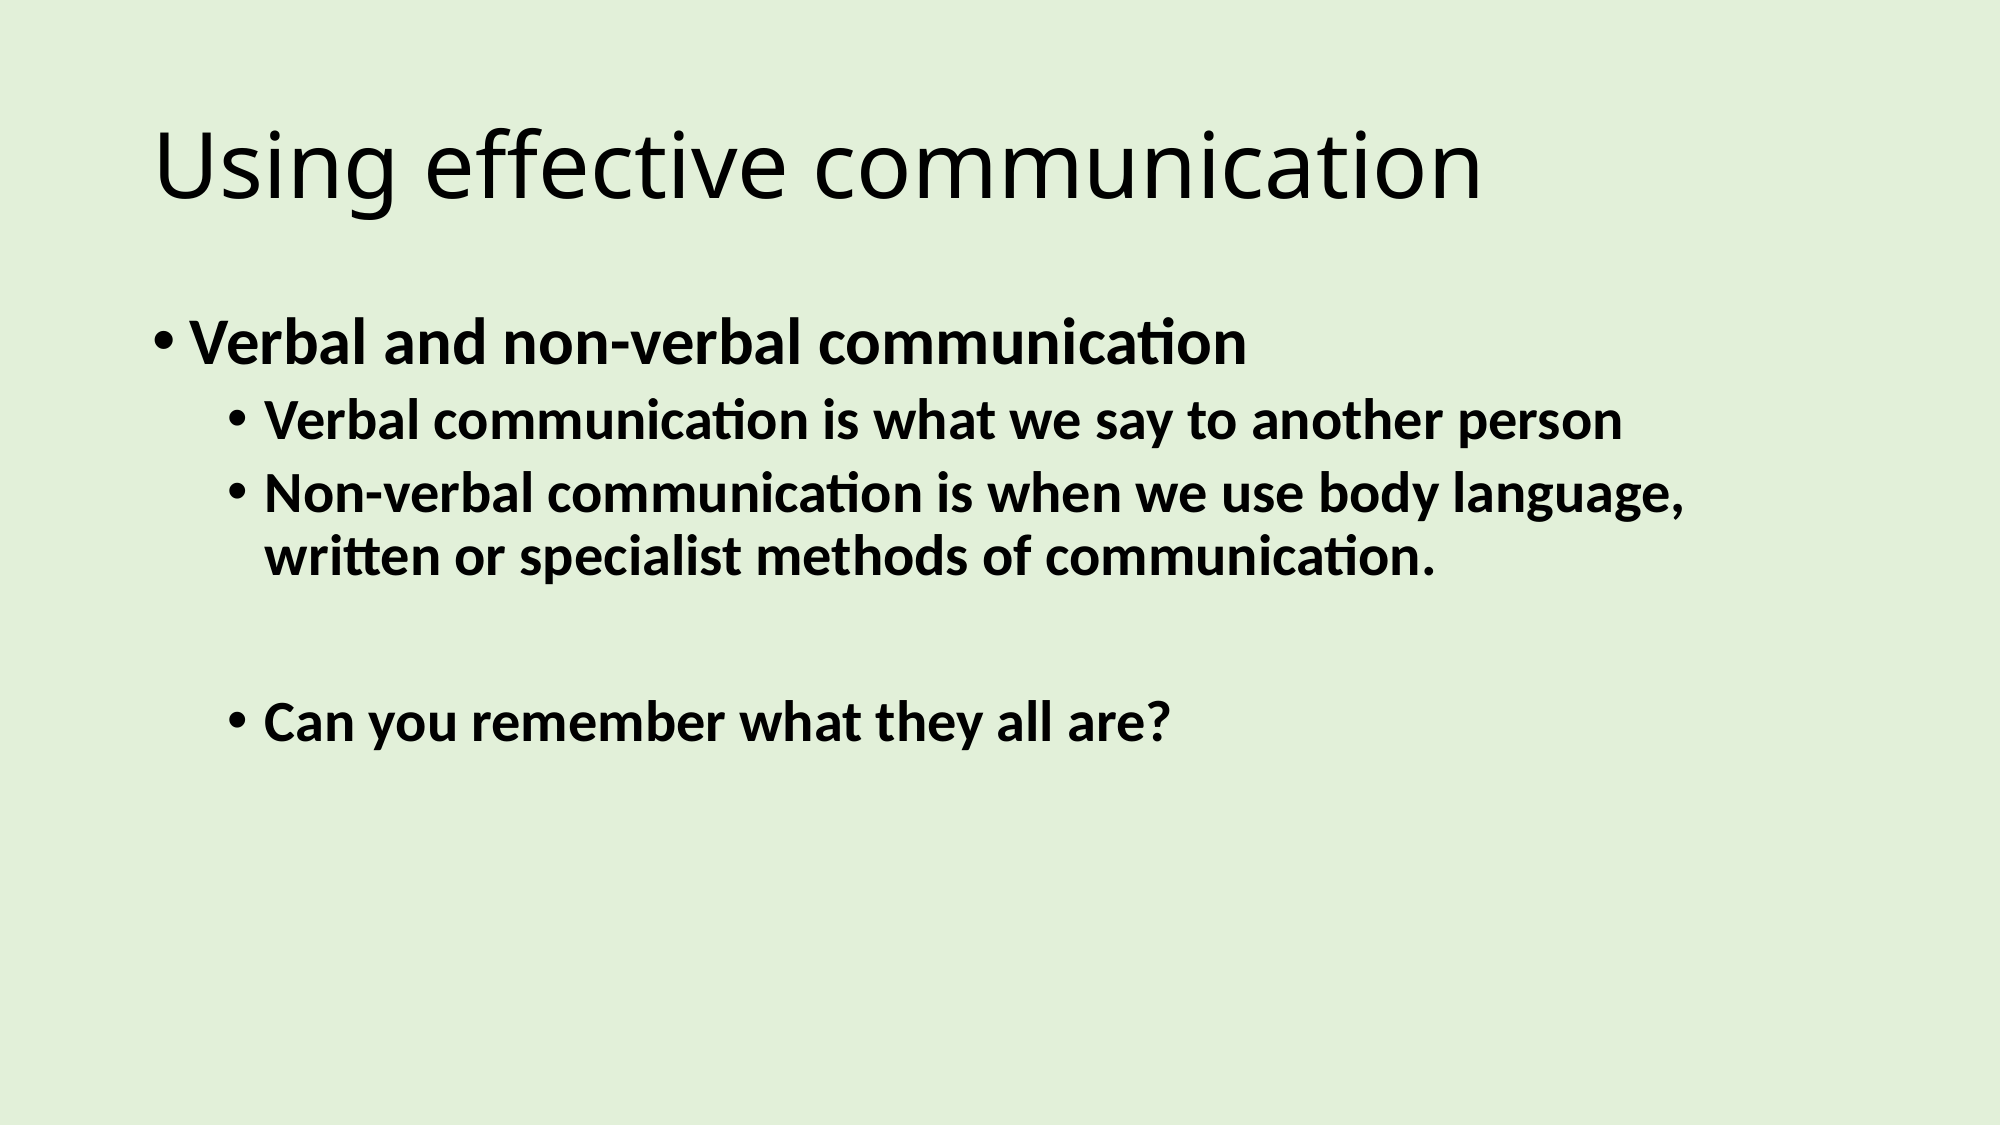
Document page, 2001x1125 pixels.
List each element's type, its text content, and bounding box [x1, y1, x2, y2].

title Using effective communication [137, 59, 1863, 278]
list Verbal and non-verbal communication Verbal communication is what we say to another person Non-verbal communication is when we use body language, written or specialist methods of communication. Can you remember what they all are? [137, 299, 1863, 1014]
